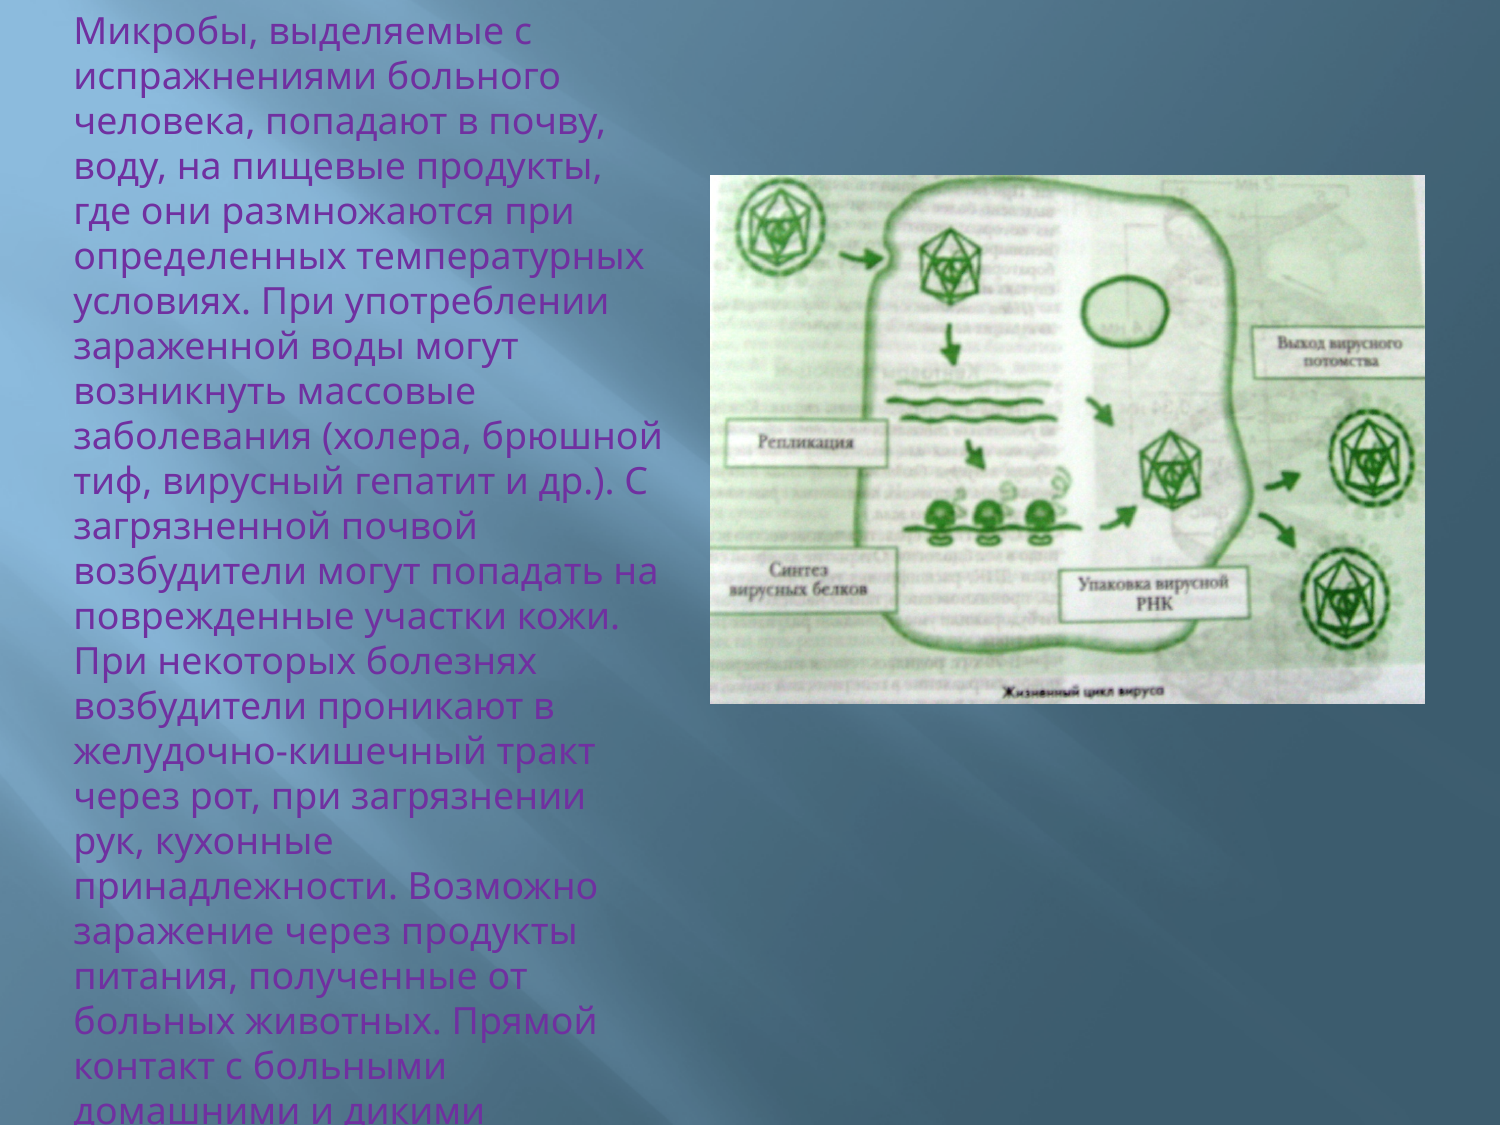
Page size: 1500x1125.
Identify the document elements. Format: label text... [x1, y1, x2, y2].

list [709, 175, 1425, 704]
list Микробы, выделяемые с испражнениями больного человека, попадают в почву, воду, на пищевые продукты, где они размножаются при определенных температурных условиях. При употреблении зараженной воды могут возникнуть массовые заболевания (холера, брюшной тиф, вирусный гепатит и др.). С загрязненной почвой возбудители могут попадать на поврежденные участки кожи. При некоторых болезнях возбудители проникают в желудочно-кишечный тракт через рот, при загрязнении рук, кухонные принадлежности. Возможно заражение через продукты питания, полученные от больных животных. Прямой контакт с больными домашними и дикими животными или со здоровыми носителями также могут привести к передаче инфекционной болезни. [58, 0, 680, 755]
